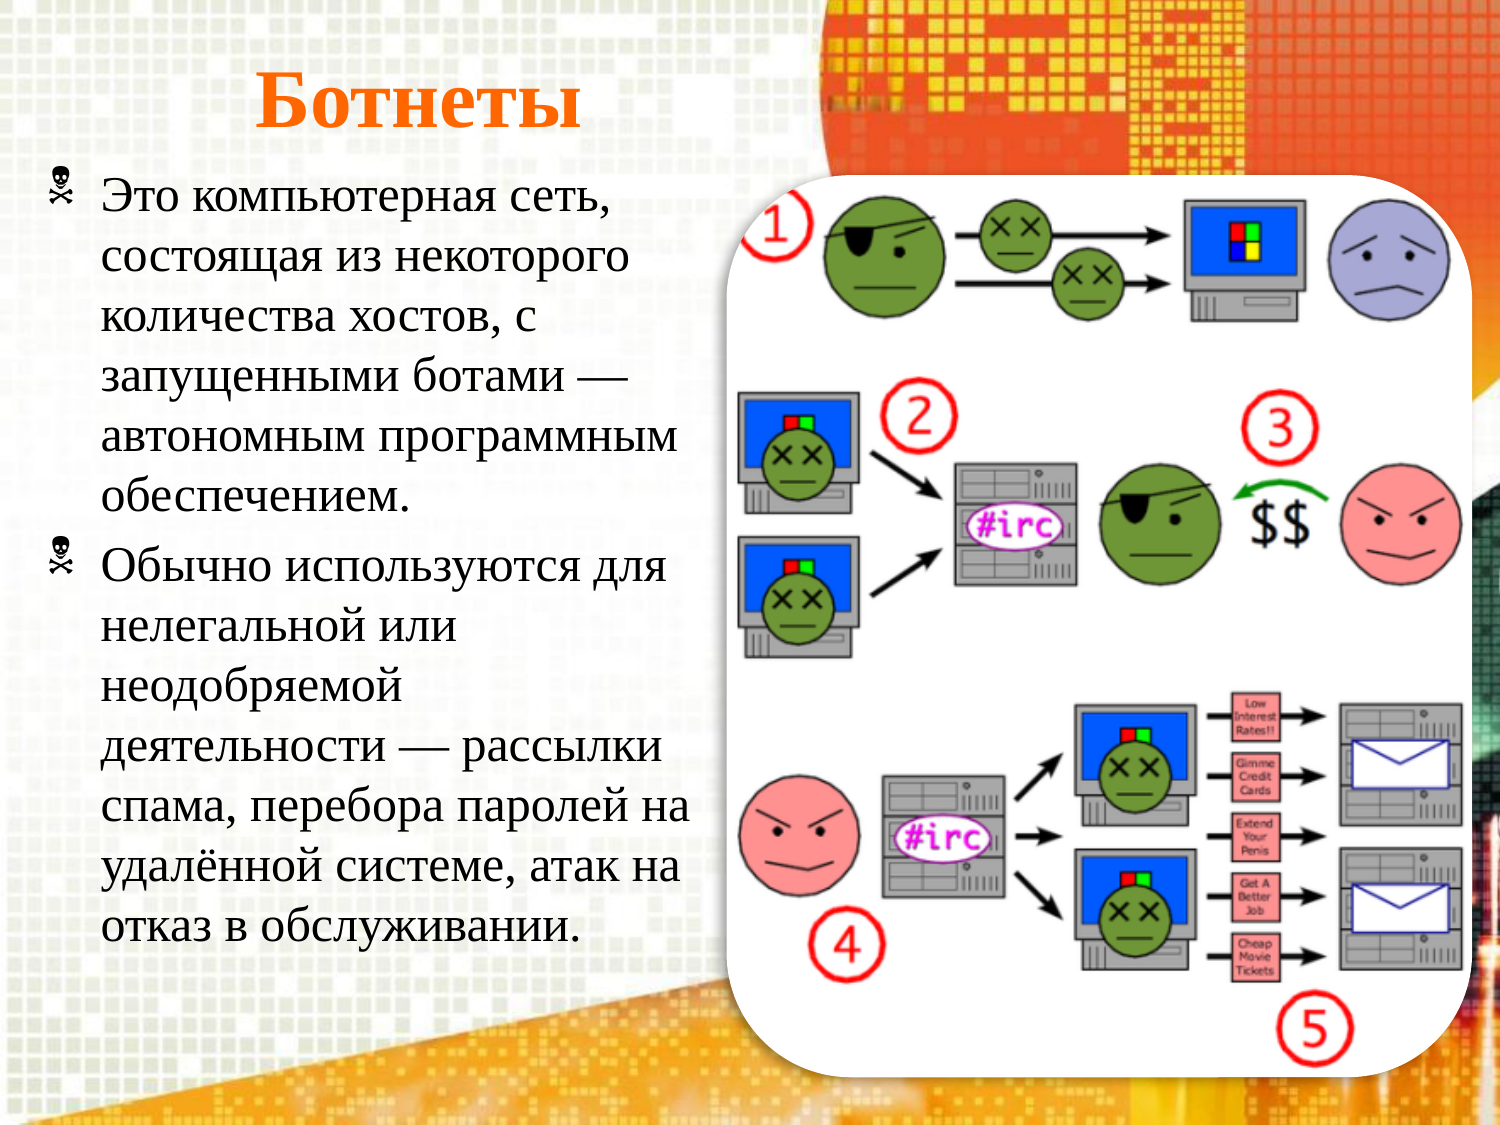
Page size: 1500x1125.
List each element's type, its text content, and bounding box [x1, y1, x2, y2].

list Это компьютерная сеть, состоящая из некоторого количества хостов, с запущенными ботами — автономным программным обеспечением. Обычно используются для нелегальной или неодобряемой деятельности — рассылки спама, перебора паролей на удалённой системе, атак на отказ в обслуживании. [29, 153, 727, 1044]
title Ботнеты [17, 18, 821, 170]
picture [0, 0, 1500, 1125]
